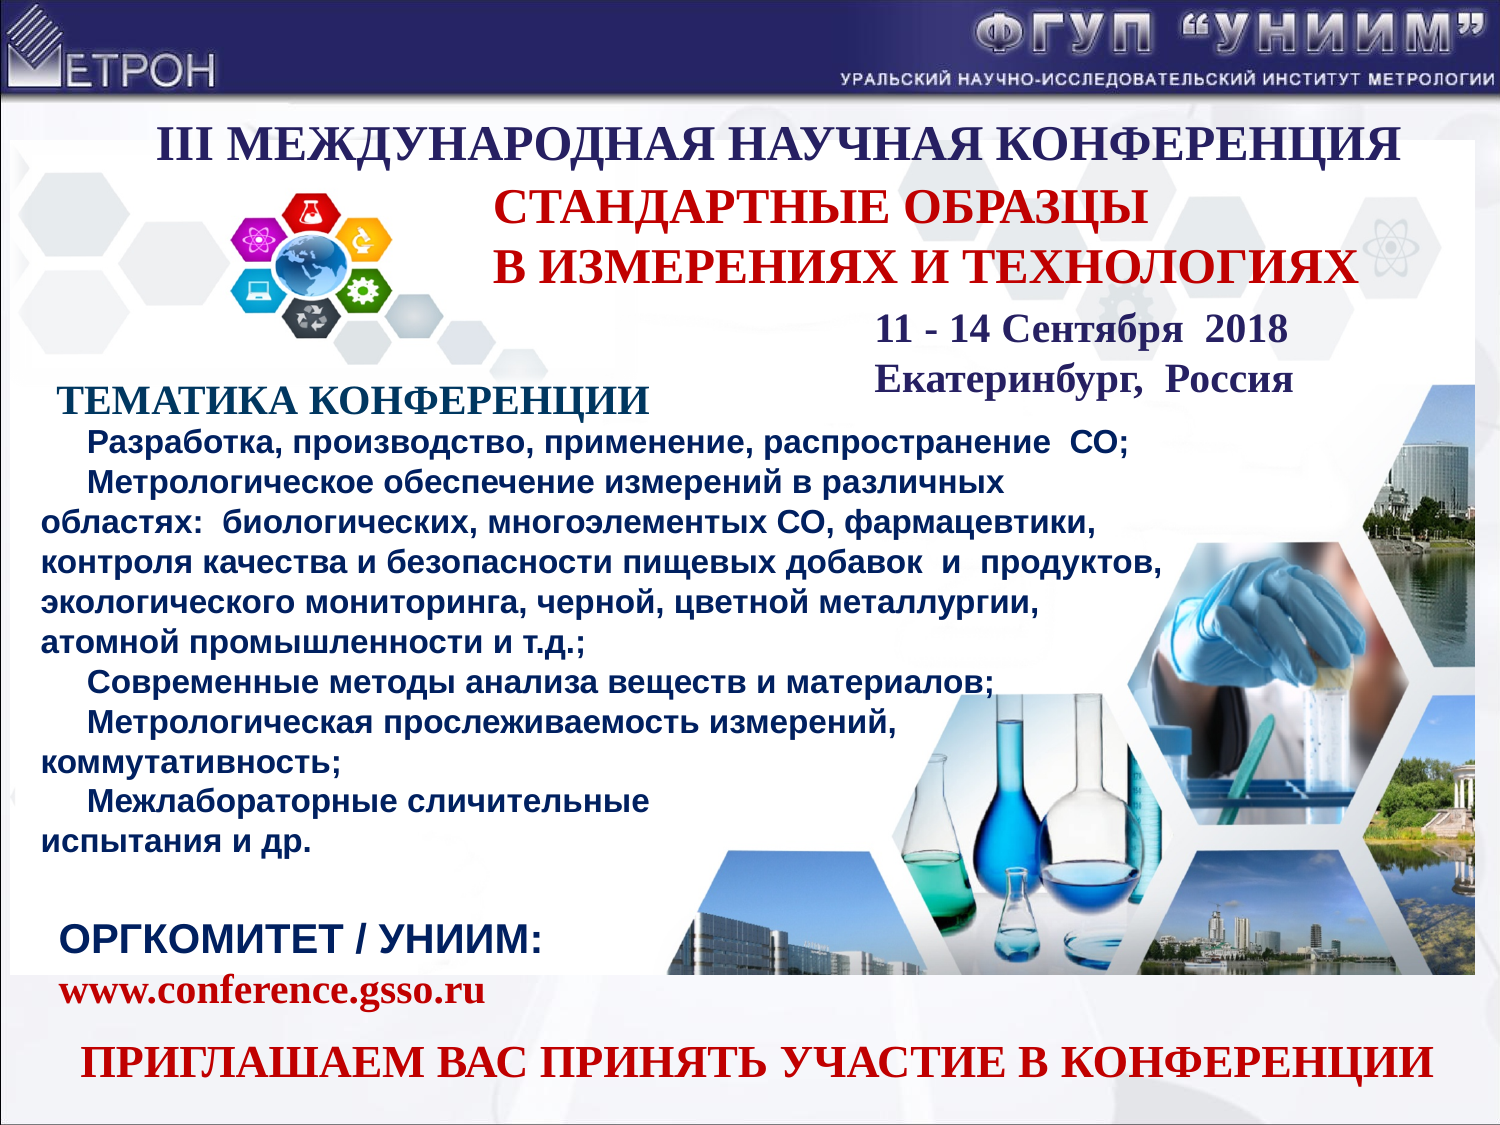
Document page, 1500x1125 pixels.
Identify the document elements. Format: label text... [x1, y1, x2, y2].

text_box ПРИГЛАШАЕМ ВАС ПРИНЯТЬ УЧАСТИЕ В КОНФЕРЕНЦИИ [25, 1024, 1500, 1095]
picture [0, 0, 1500, 1125]
text_box ОРГКОМИТЕТ / УНИИМ: www.conference.gsso.ru [43, 983, 582, 1079]
text_box III МЕЖДУНАРОДНАЯ НАУЧНАЯ КОНФЕРЕНЦИЯ [140, 103, 1417, 139]
